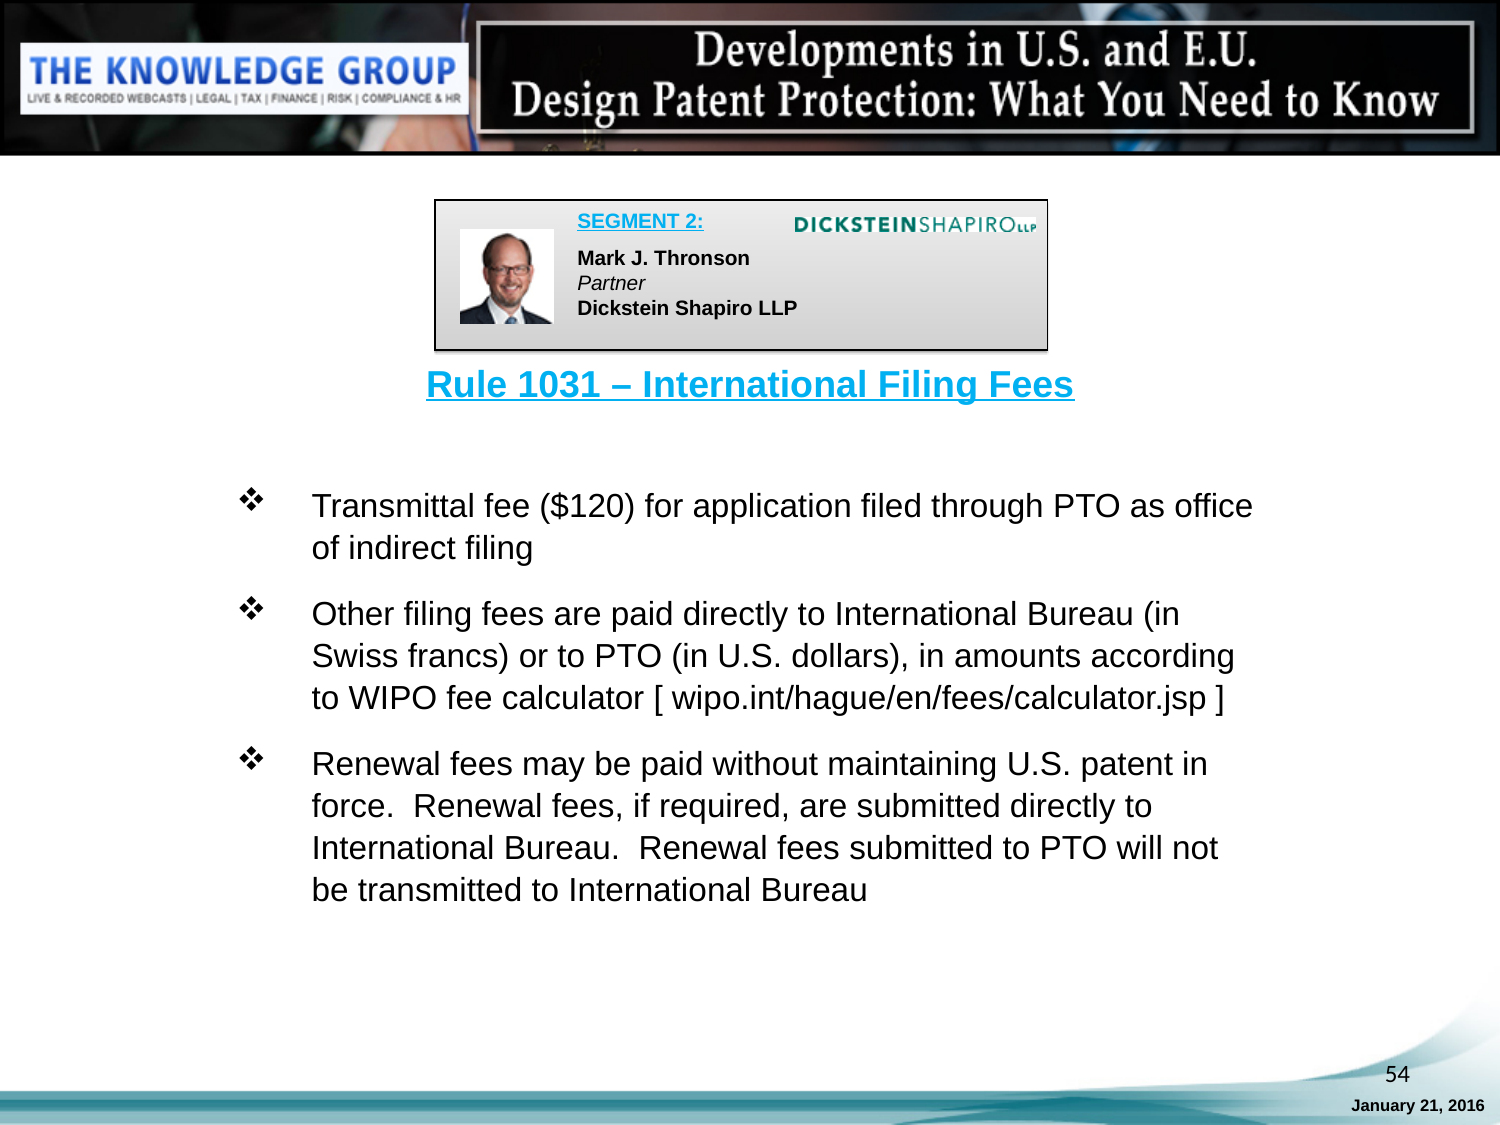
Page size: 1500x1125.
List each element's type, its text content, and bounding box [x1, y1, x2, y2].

text_box Rule 1031 – International Filing Fees [0, 352, 1500, 412]
text_box January 21, 2016 [1099, 1087, 1500, 1123]
text_box 54 [1074, 1042, 1425, 1103]
picture [0, 412, 1500, 1125]
picture [0, 0, 1500, 352]
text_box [435, 199, 1048, 350]
text_box Transmittal fee ($120) for application filed through PTO as office of indirect filing Other filing fees are paid directly to International Bureau (in Swiss francs) or to PTO (in U.S. dollars), in amounts according to WIPO fee calculator [ wipo.int/hague/en/fees/calculator.jsp ] Renewal fees may be paid without maintaining U.S. patent in force. Renewal fees, if required, are submitted directly to International Bureau. Renewal fees submitted to PTO will not be transmitted to International Bureau [221, 474, 1280, 915]
